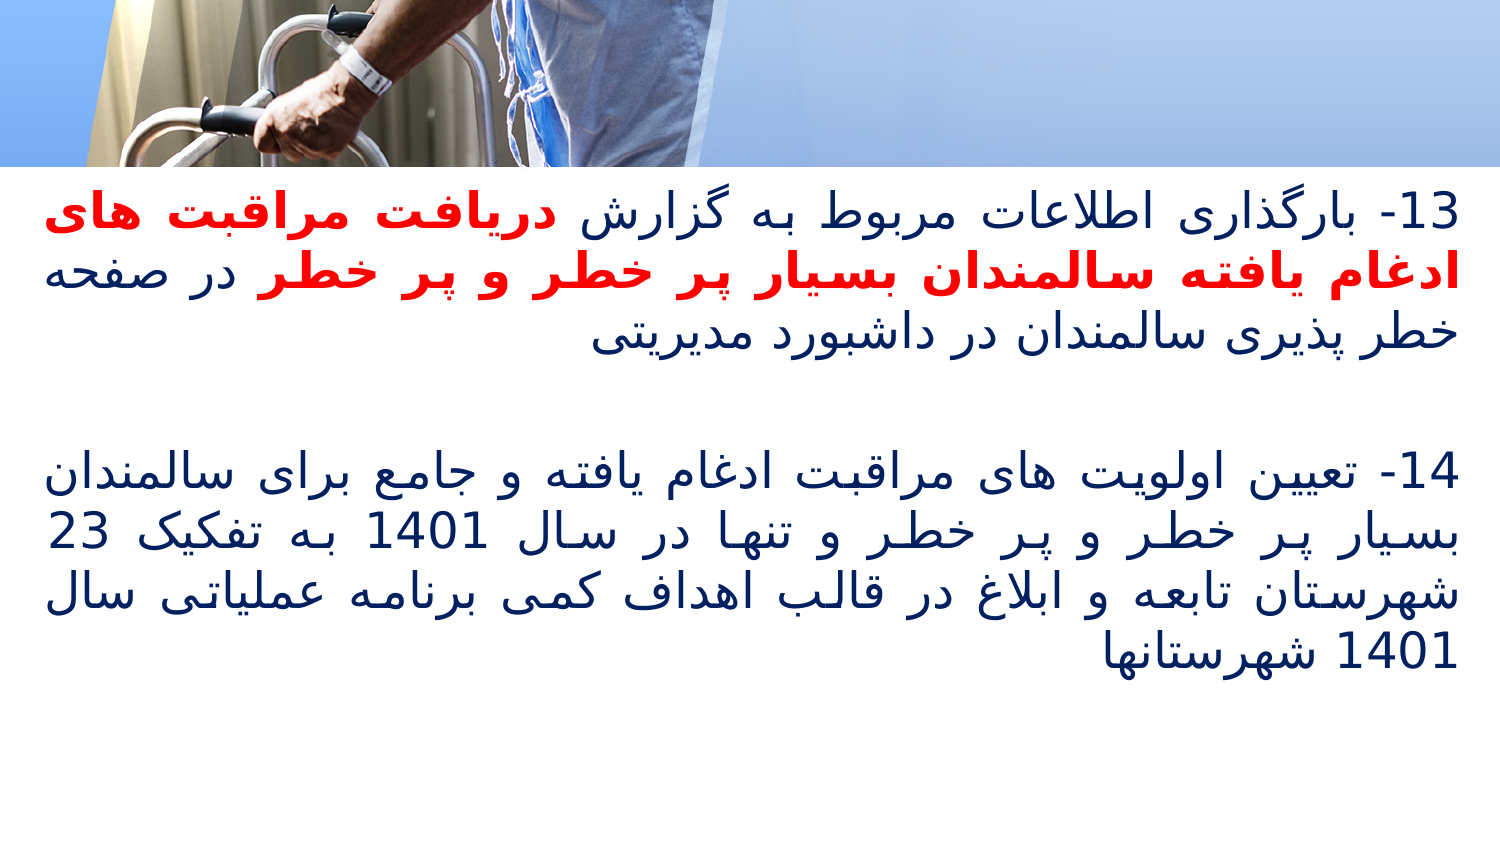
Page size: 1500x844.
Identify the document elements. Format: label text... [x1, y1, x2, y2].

list 13- بارگذاری اطلاعات مربوط به گزارش دریافت مراقبت های ادغام یافته سالمندان بسیار پر خطر و پر خطر در صفحه خطر پذیری سالمندان در داشبورد مدیریتی 14- تعیین اولویت های مراقبت ادغام یافته و جامع برای سالمندان بسیار پر خطر و پر خطر و تنها در سال 1401 به تفکیک 23 شهرستان تابعه و ابلاغ در قالب اهداف کمی برنامه عملیاتی سال 1401 شهرستانها [23, 171, 1477, 798]
picture [0, 0, 1500, 844]
